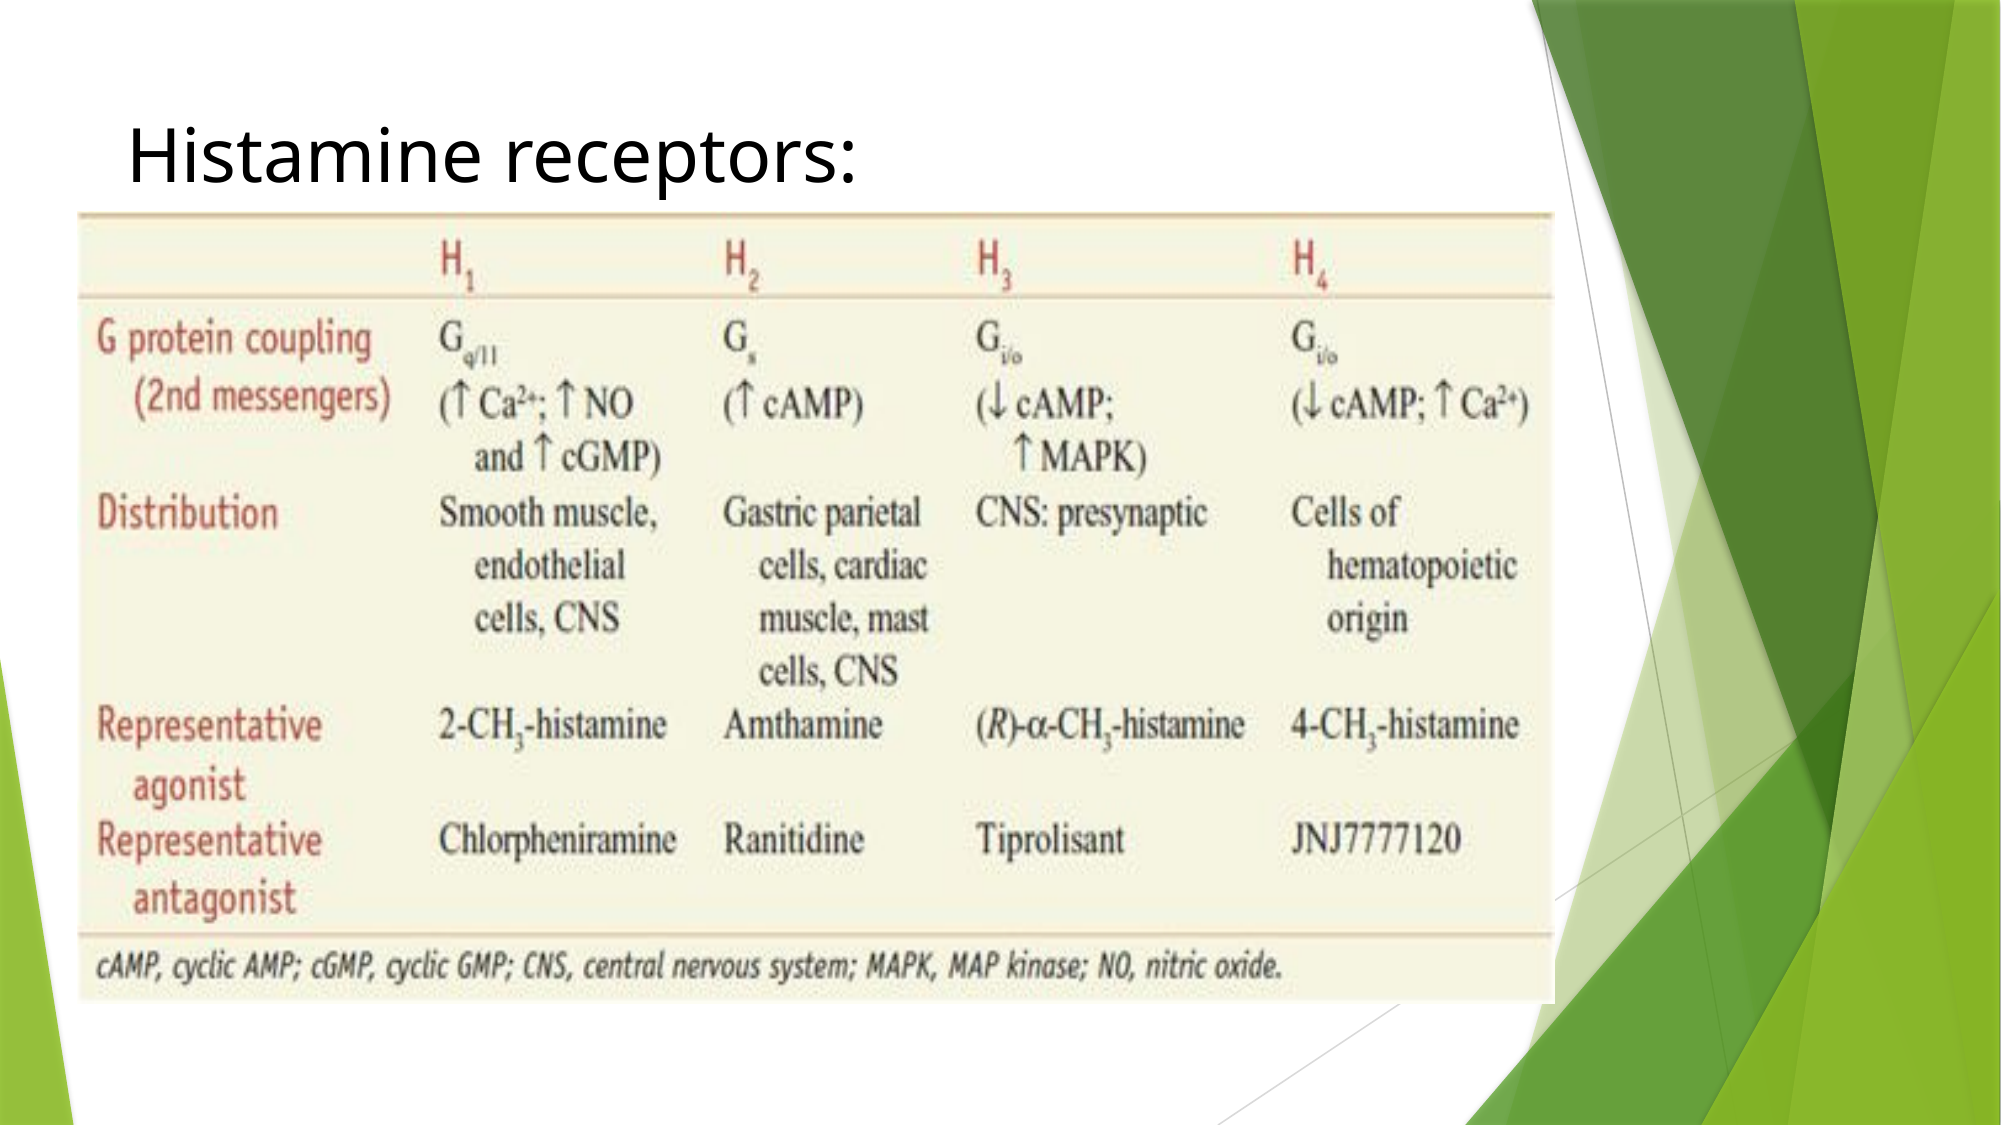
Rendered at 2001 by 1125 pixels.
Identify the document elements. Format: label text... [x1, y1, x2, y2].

title Histamine receptors: [111, 99, 1522, 210]
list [76, 210, 1556, 1005]
